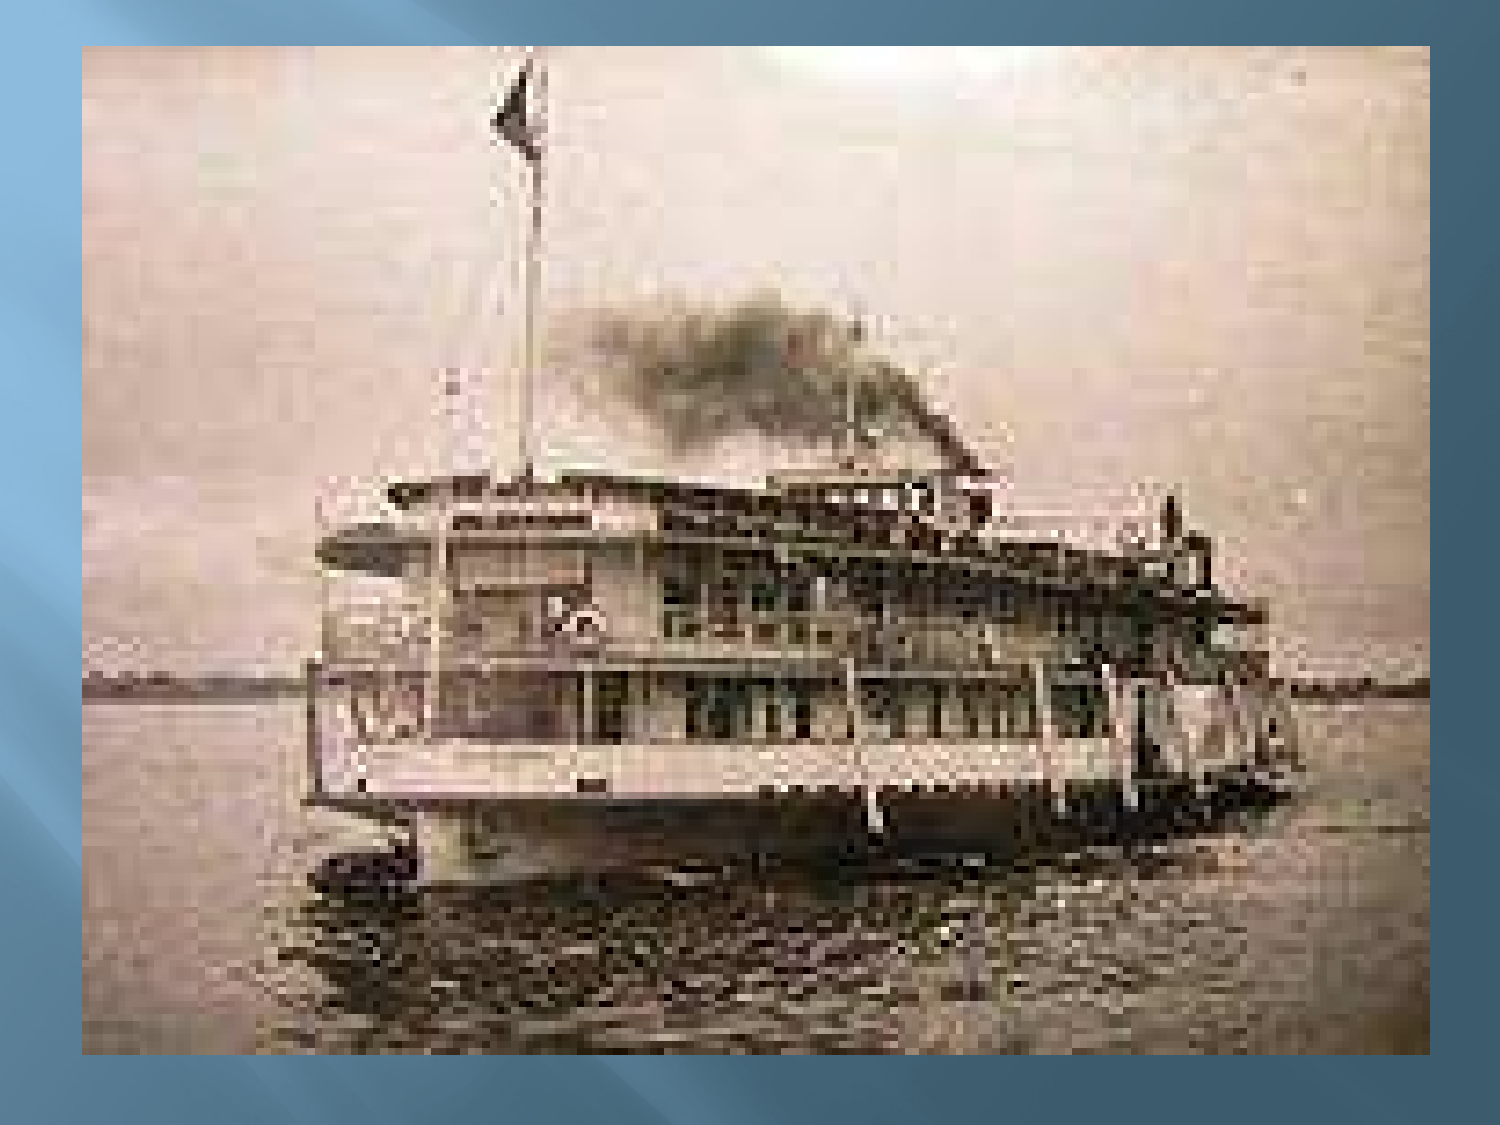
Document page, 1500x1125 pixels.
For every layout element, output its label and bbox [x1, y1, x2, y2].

list [81, 46, 1430, 1055]
